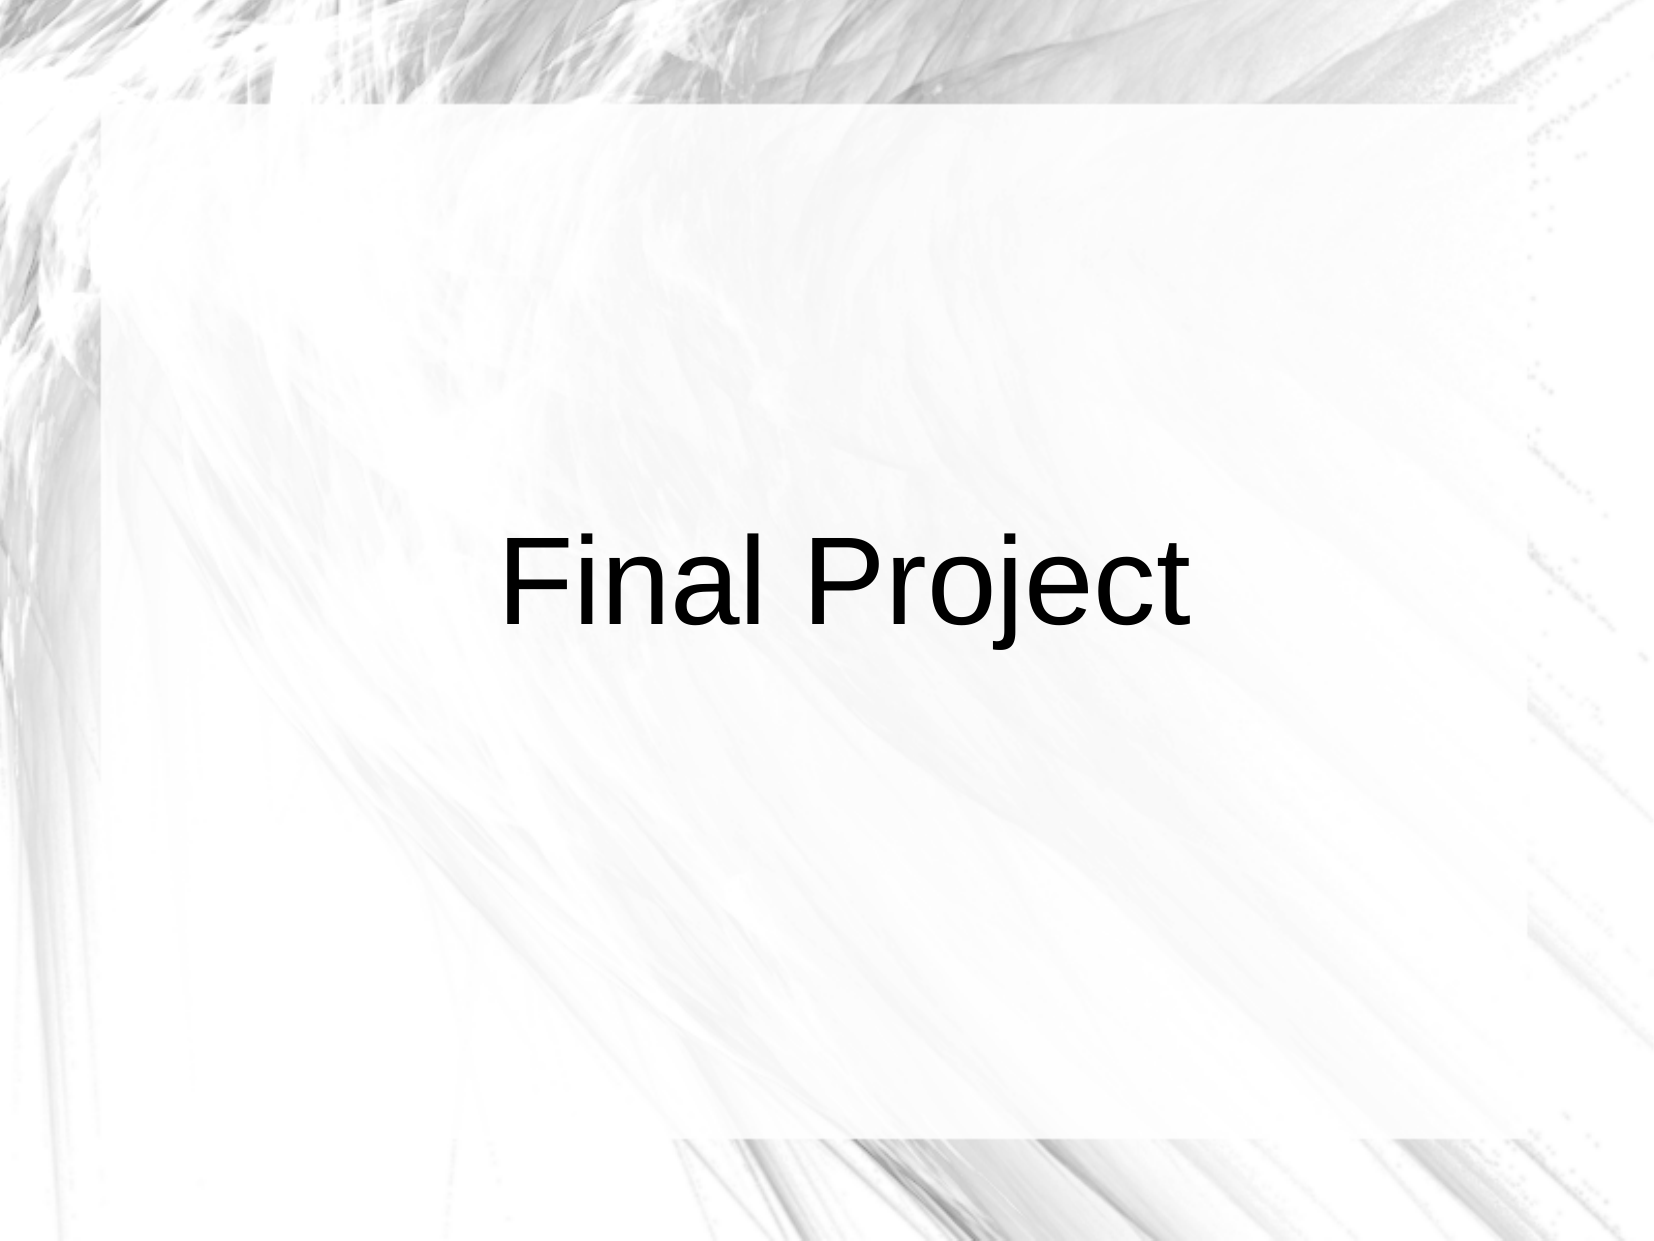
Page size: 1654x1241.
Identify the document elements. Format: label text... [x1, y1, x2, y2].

list Final Project [118, 319, 1571, 1102]
picture [0, 0, 1654, 1241]
